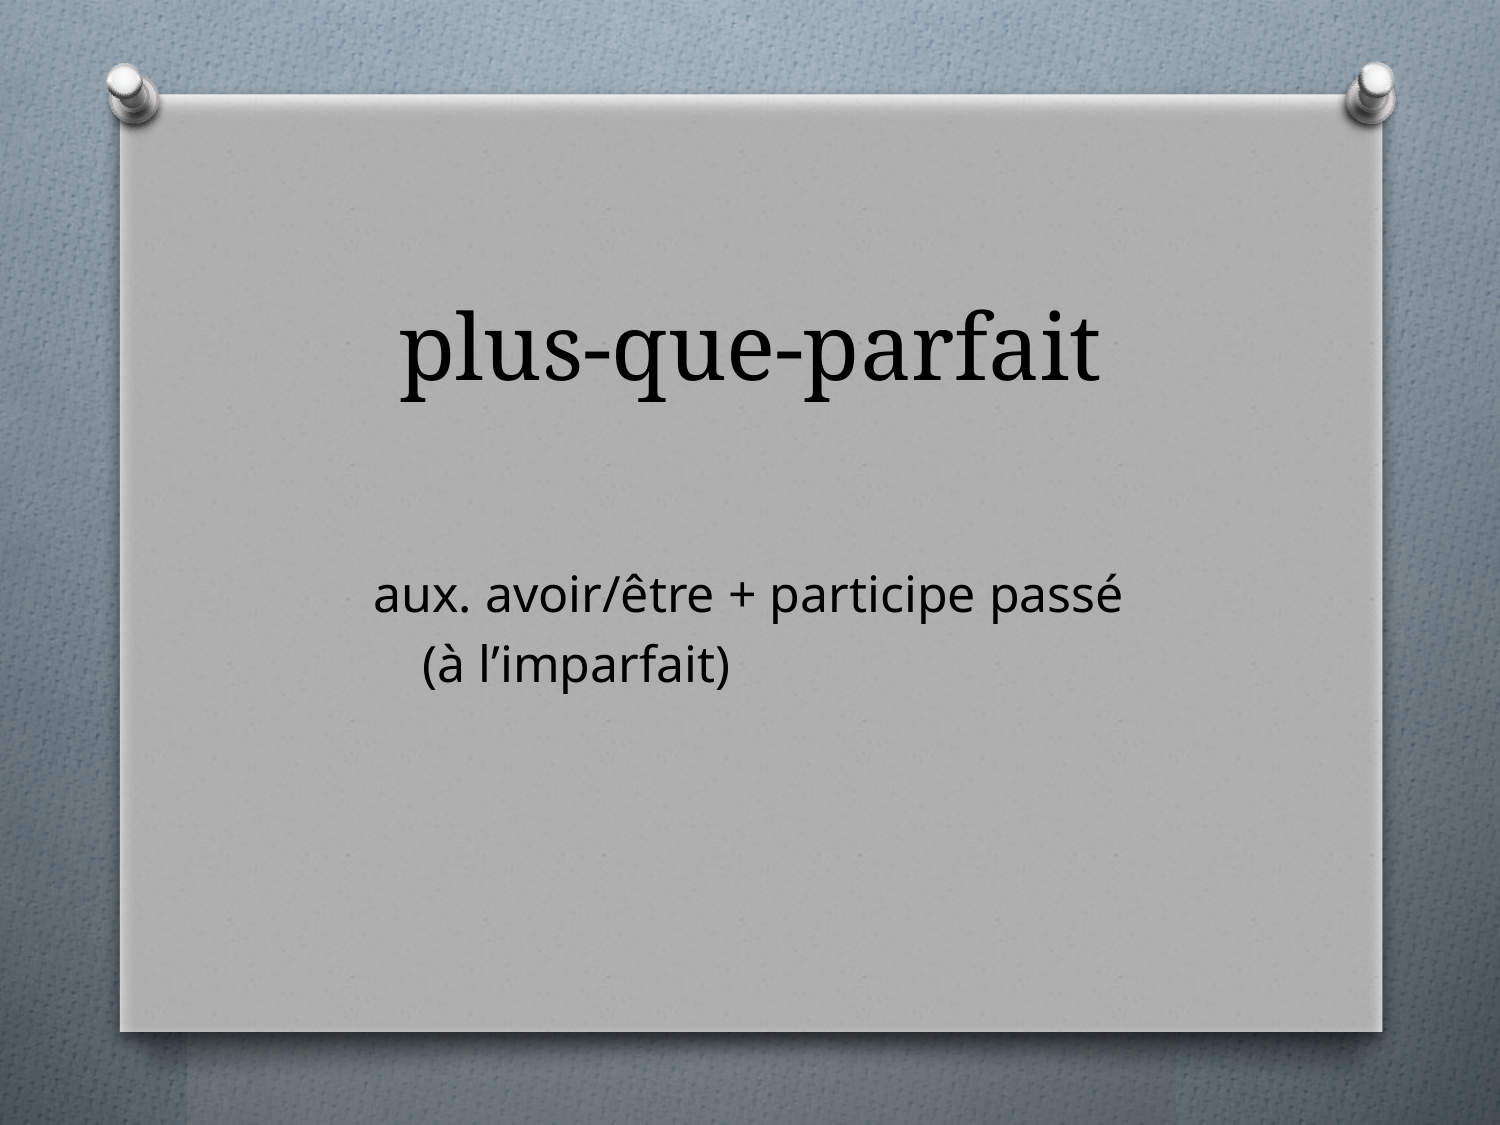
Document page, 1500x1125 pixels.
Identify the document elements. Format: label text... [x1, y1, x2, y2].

picture [1317, 35, 1439, 156]
picture [75, 29, 198, 153]
title plus-que-parfait [179, 244, 1323, 442]
list aux. avoir/être + participe passé (à l’imparfait) [140, 485, 1357, 716]
